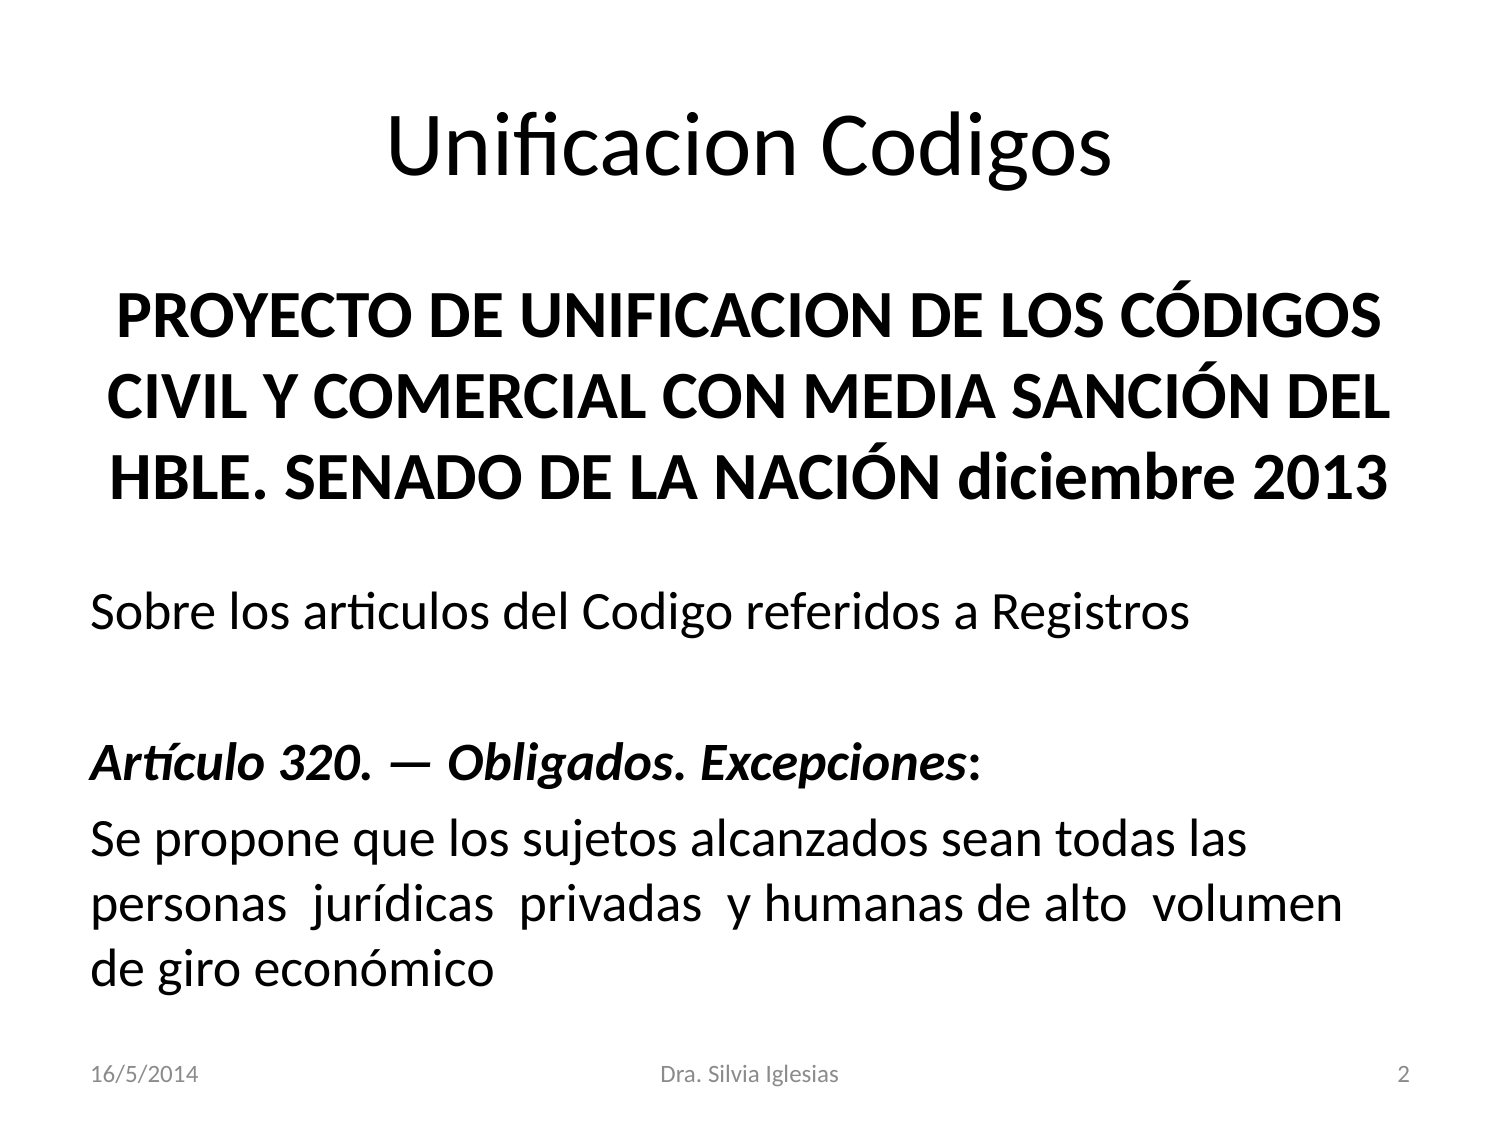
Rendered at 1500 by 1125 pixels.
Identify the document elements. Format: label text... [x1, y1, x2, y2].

slide_number 2 [1074, 1042, 1425, 1103]
title Unificacion Codigos [75, 45, 1425, 233]
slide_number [75, 1042, 425, 1103]
list PROYECTO DE UNIFICACION DE LOS CÓDIGOS CIVIL Y COMERCIAL CON MEDIA SANCIÓN DEL HBLE. SENADO DE LA NACIÓN diciembre 2013 Sobre los articulos del Codigo referidos a Registros Artículo 320. — Obligados. Excepciones: Se propone que los sujetos alcanzados sean todas las personas jurídicas privadas y humanas de alto volumen de giro económico [75, 262, 1425, 1005]
footer Dra. Silvia Iglesias [512, 1042, 988, 1103]
